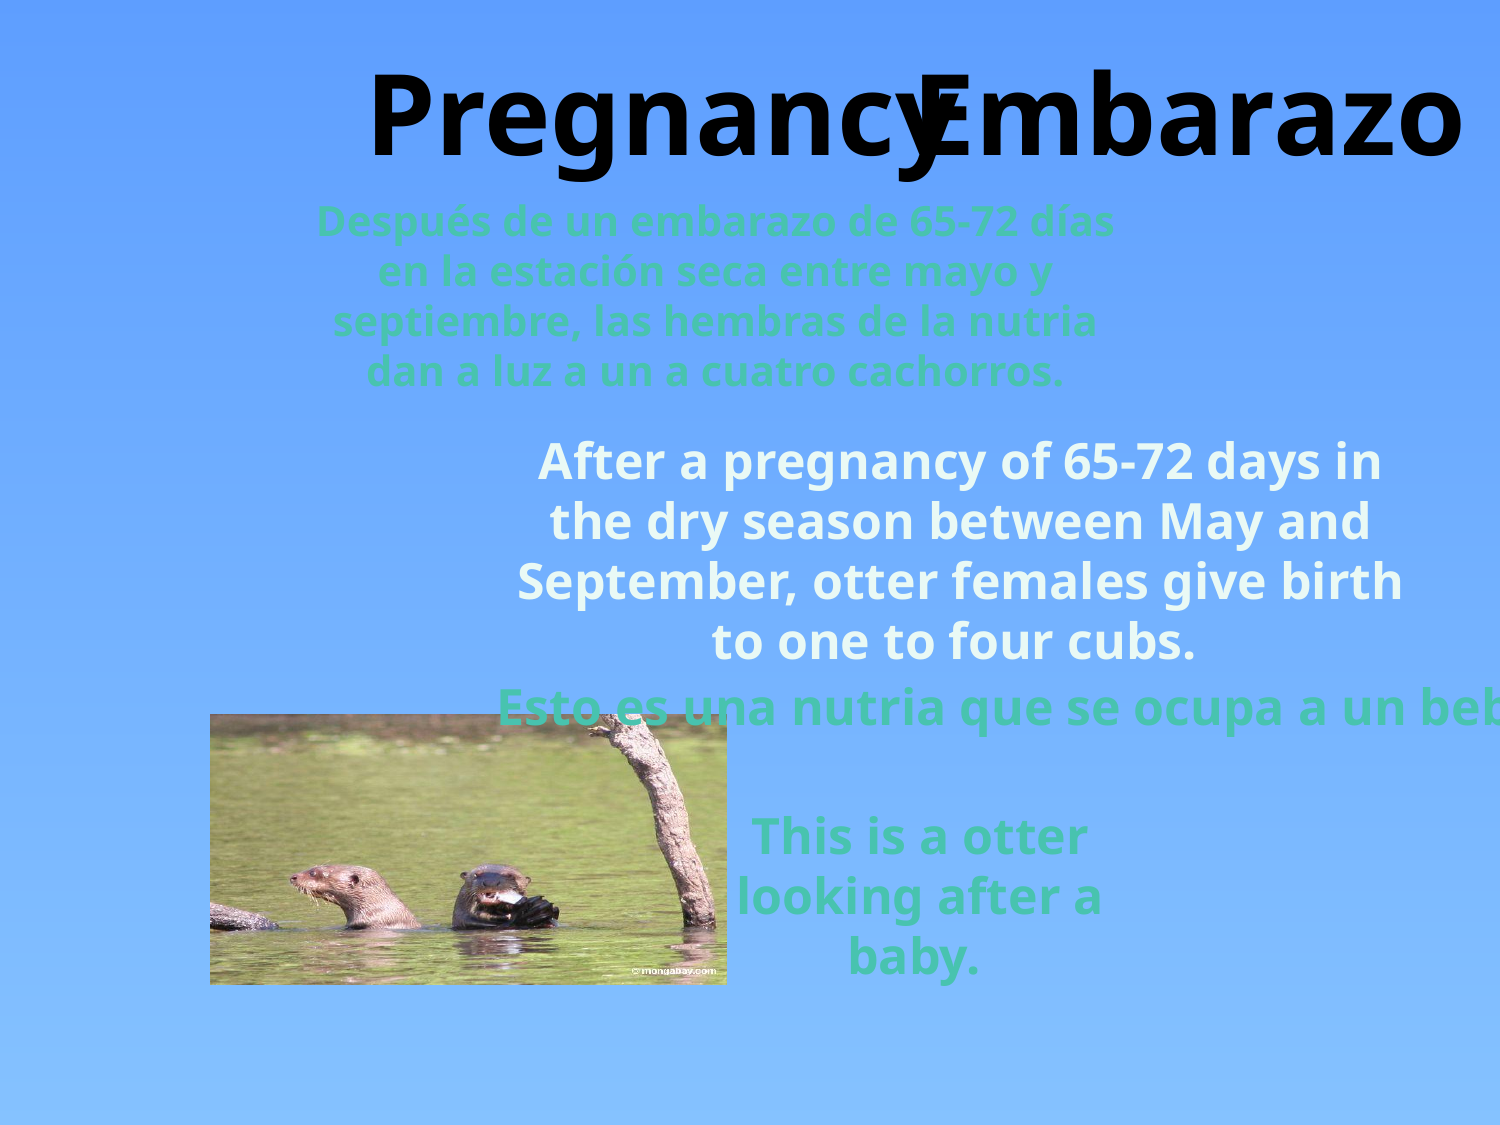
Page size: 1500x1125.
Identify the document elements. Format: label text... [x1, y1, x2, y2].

picture [210, 714, 727, 985]
text_box Después de un embarazo de 65-72 días en la estación seca entre mayo y septiembre, las hembras de la nutria dan a luz a un a cuatro cachorros. [281, 187, 1150, 403]
text_box This is a otter looking after a baby. [735, 796, 1150, 992]
text_box Embarazo [897, 35, 1482, 186]
text_box Esto es una nutria que se ocupa a un bebé. [481, 667, 1500, 743]
text_box Pregnancy [350, 35, 897, 186]
text_box After a pregnancy of 65-72 days in the dry season between May and September, otter females give birth to one to four cubs. [492, 421, 1430, 667]
